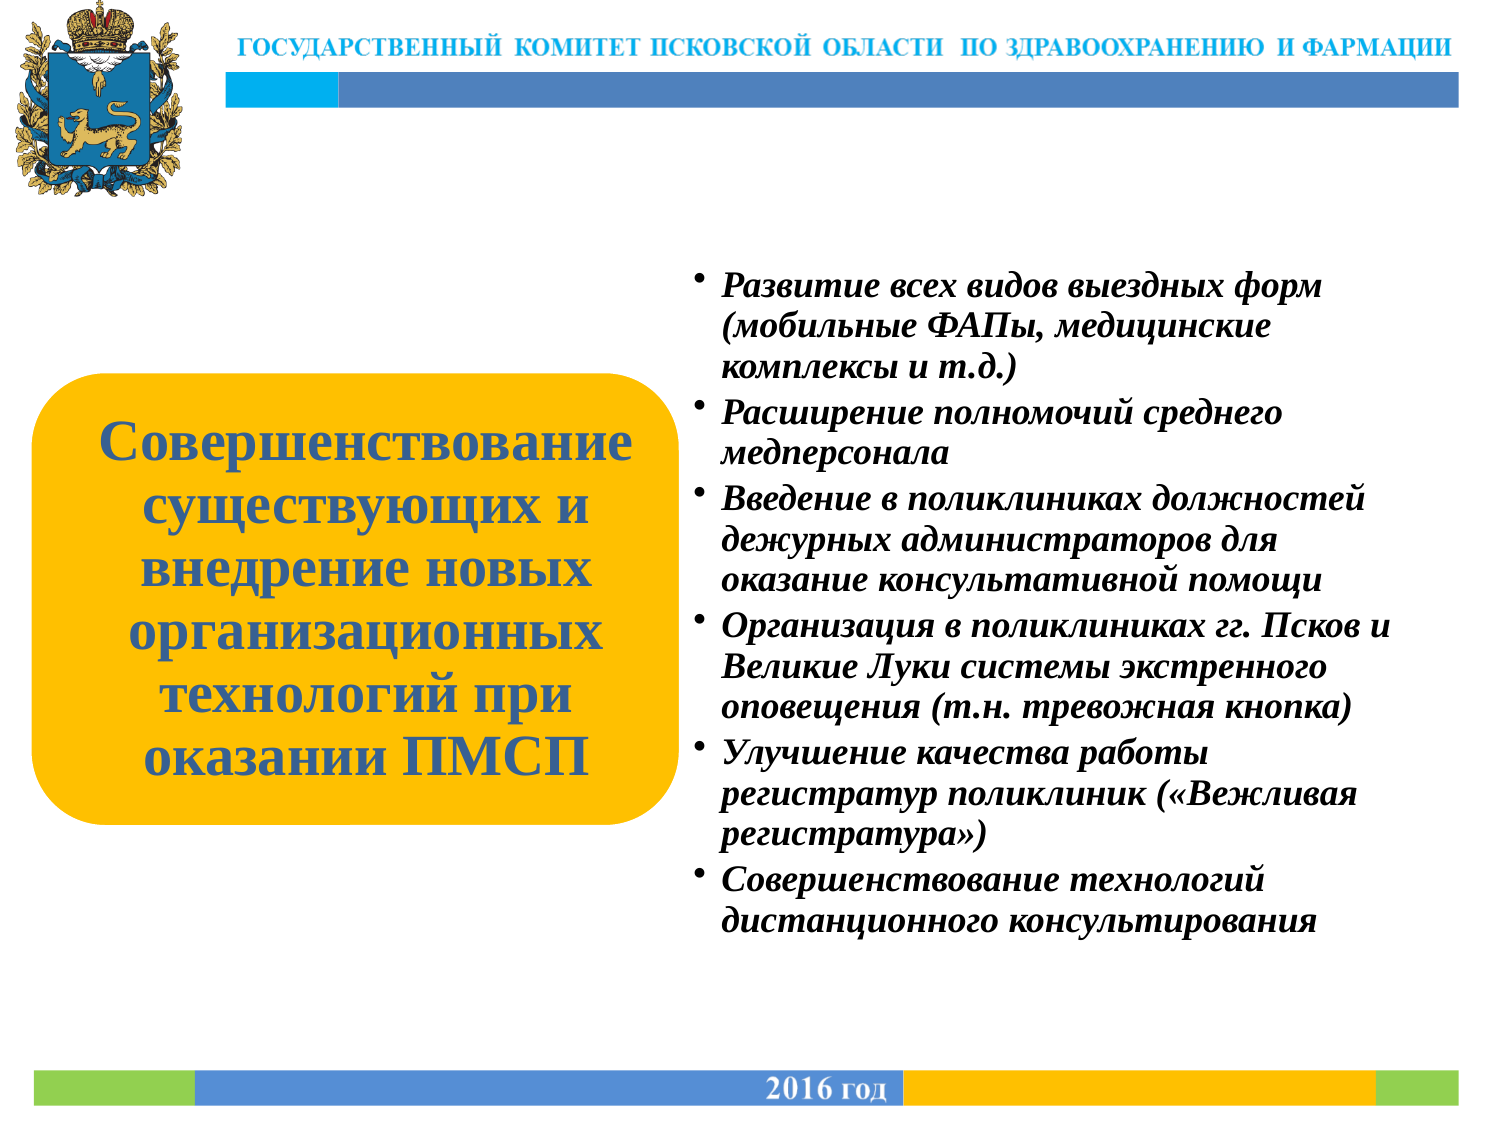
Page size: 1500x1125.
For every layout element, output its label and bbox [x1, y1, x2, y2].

picture [714, 1059, 940, 1125]
text_box [29, 136, 1459, 1059]
picture [0, 0, 197, 197]
picture [206, 16, 1482, 77]
